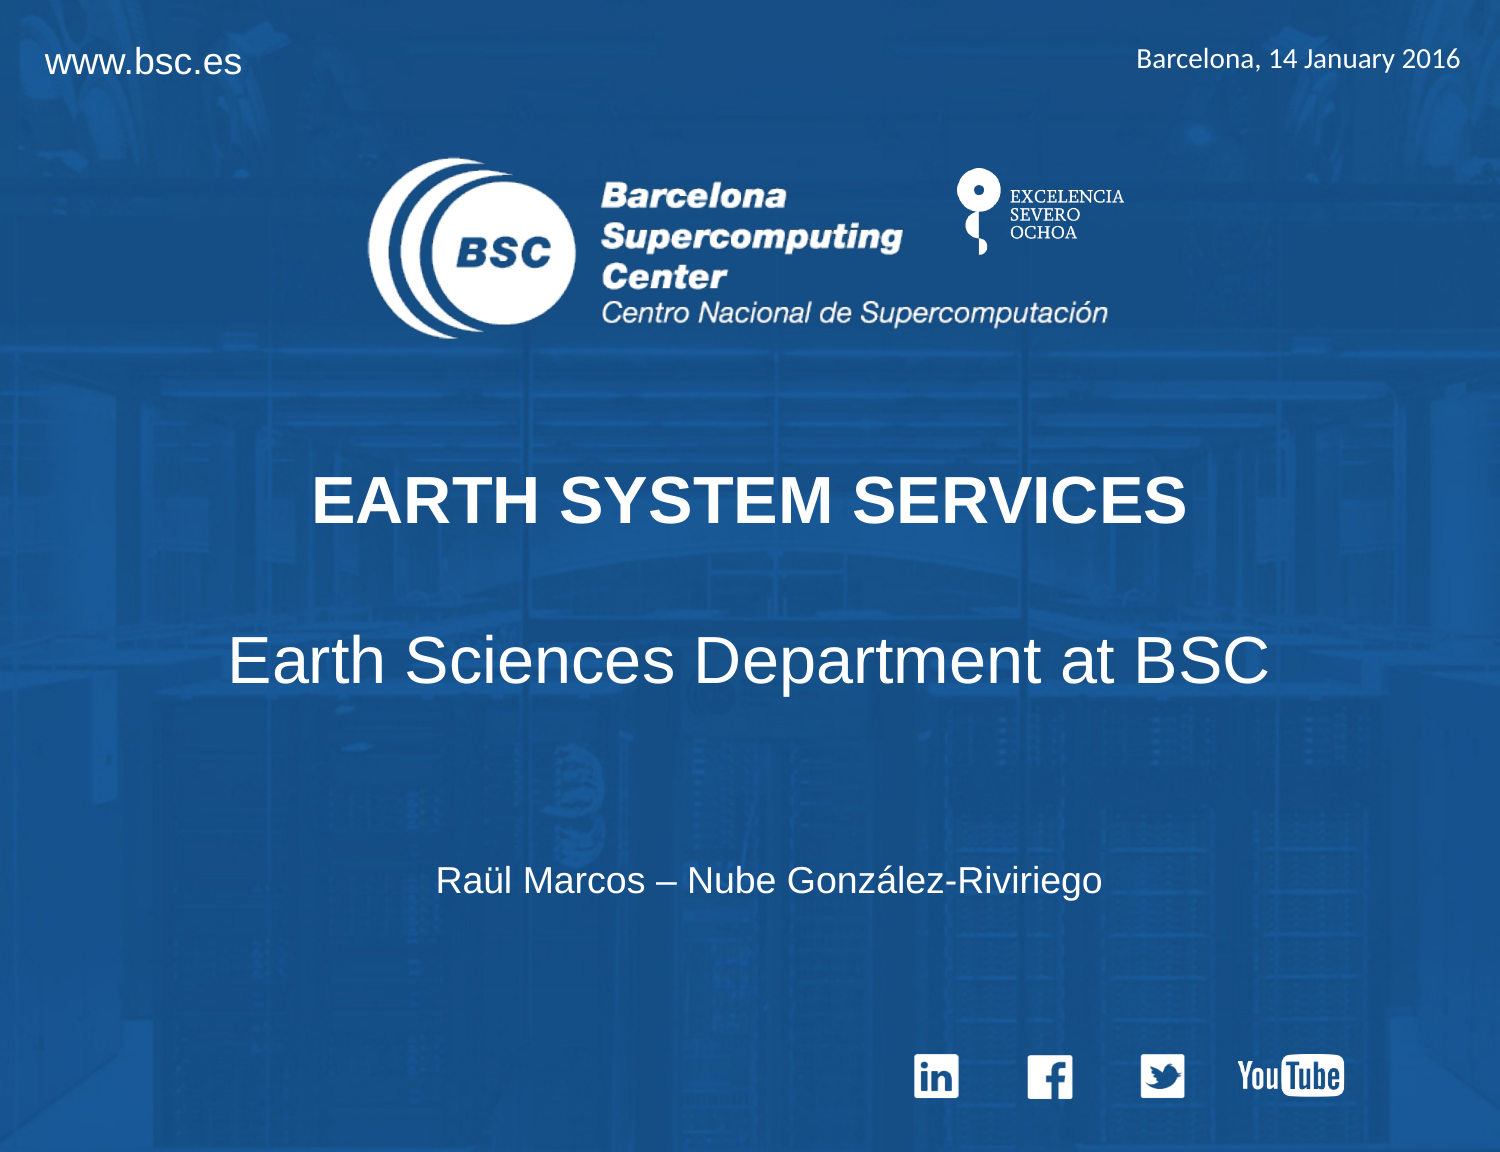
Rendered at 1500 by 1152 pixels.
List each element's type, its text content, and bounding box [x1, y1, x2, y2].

picture [0, 0, 1500, 1152]
text_box Raül Marcos – Nube González-Riviriego [221, 848, 1317, 931]
text_box EARTH SYSTEM SERVICES Earth Sciences Department at BSC [112, 493, 1388, 740]
text_box Barcelona, 14 January 2016 [1045, 32, 1476, 101]
